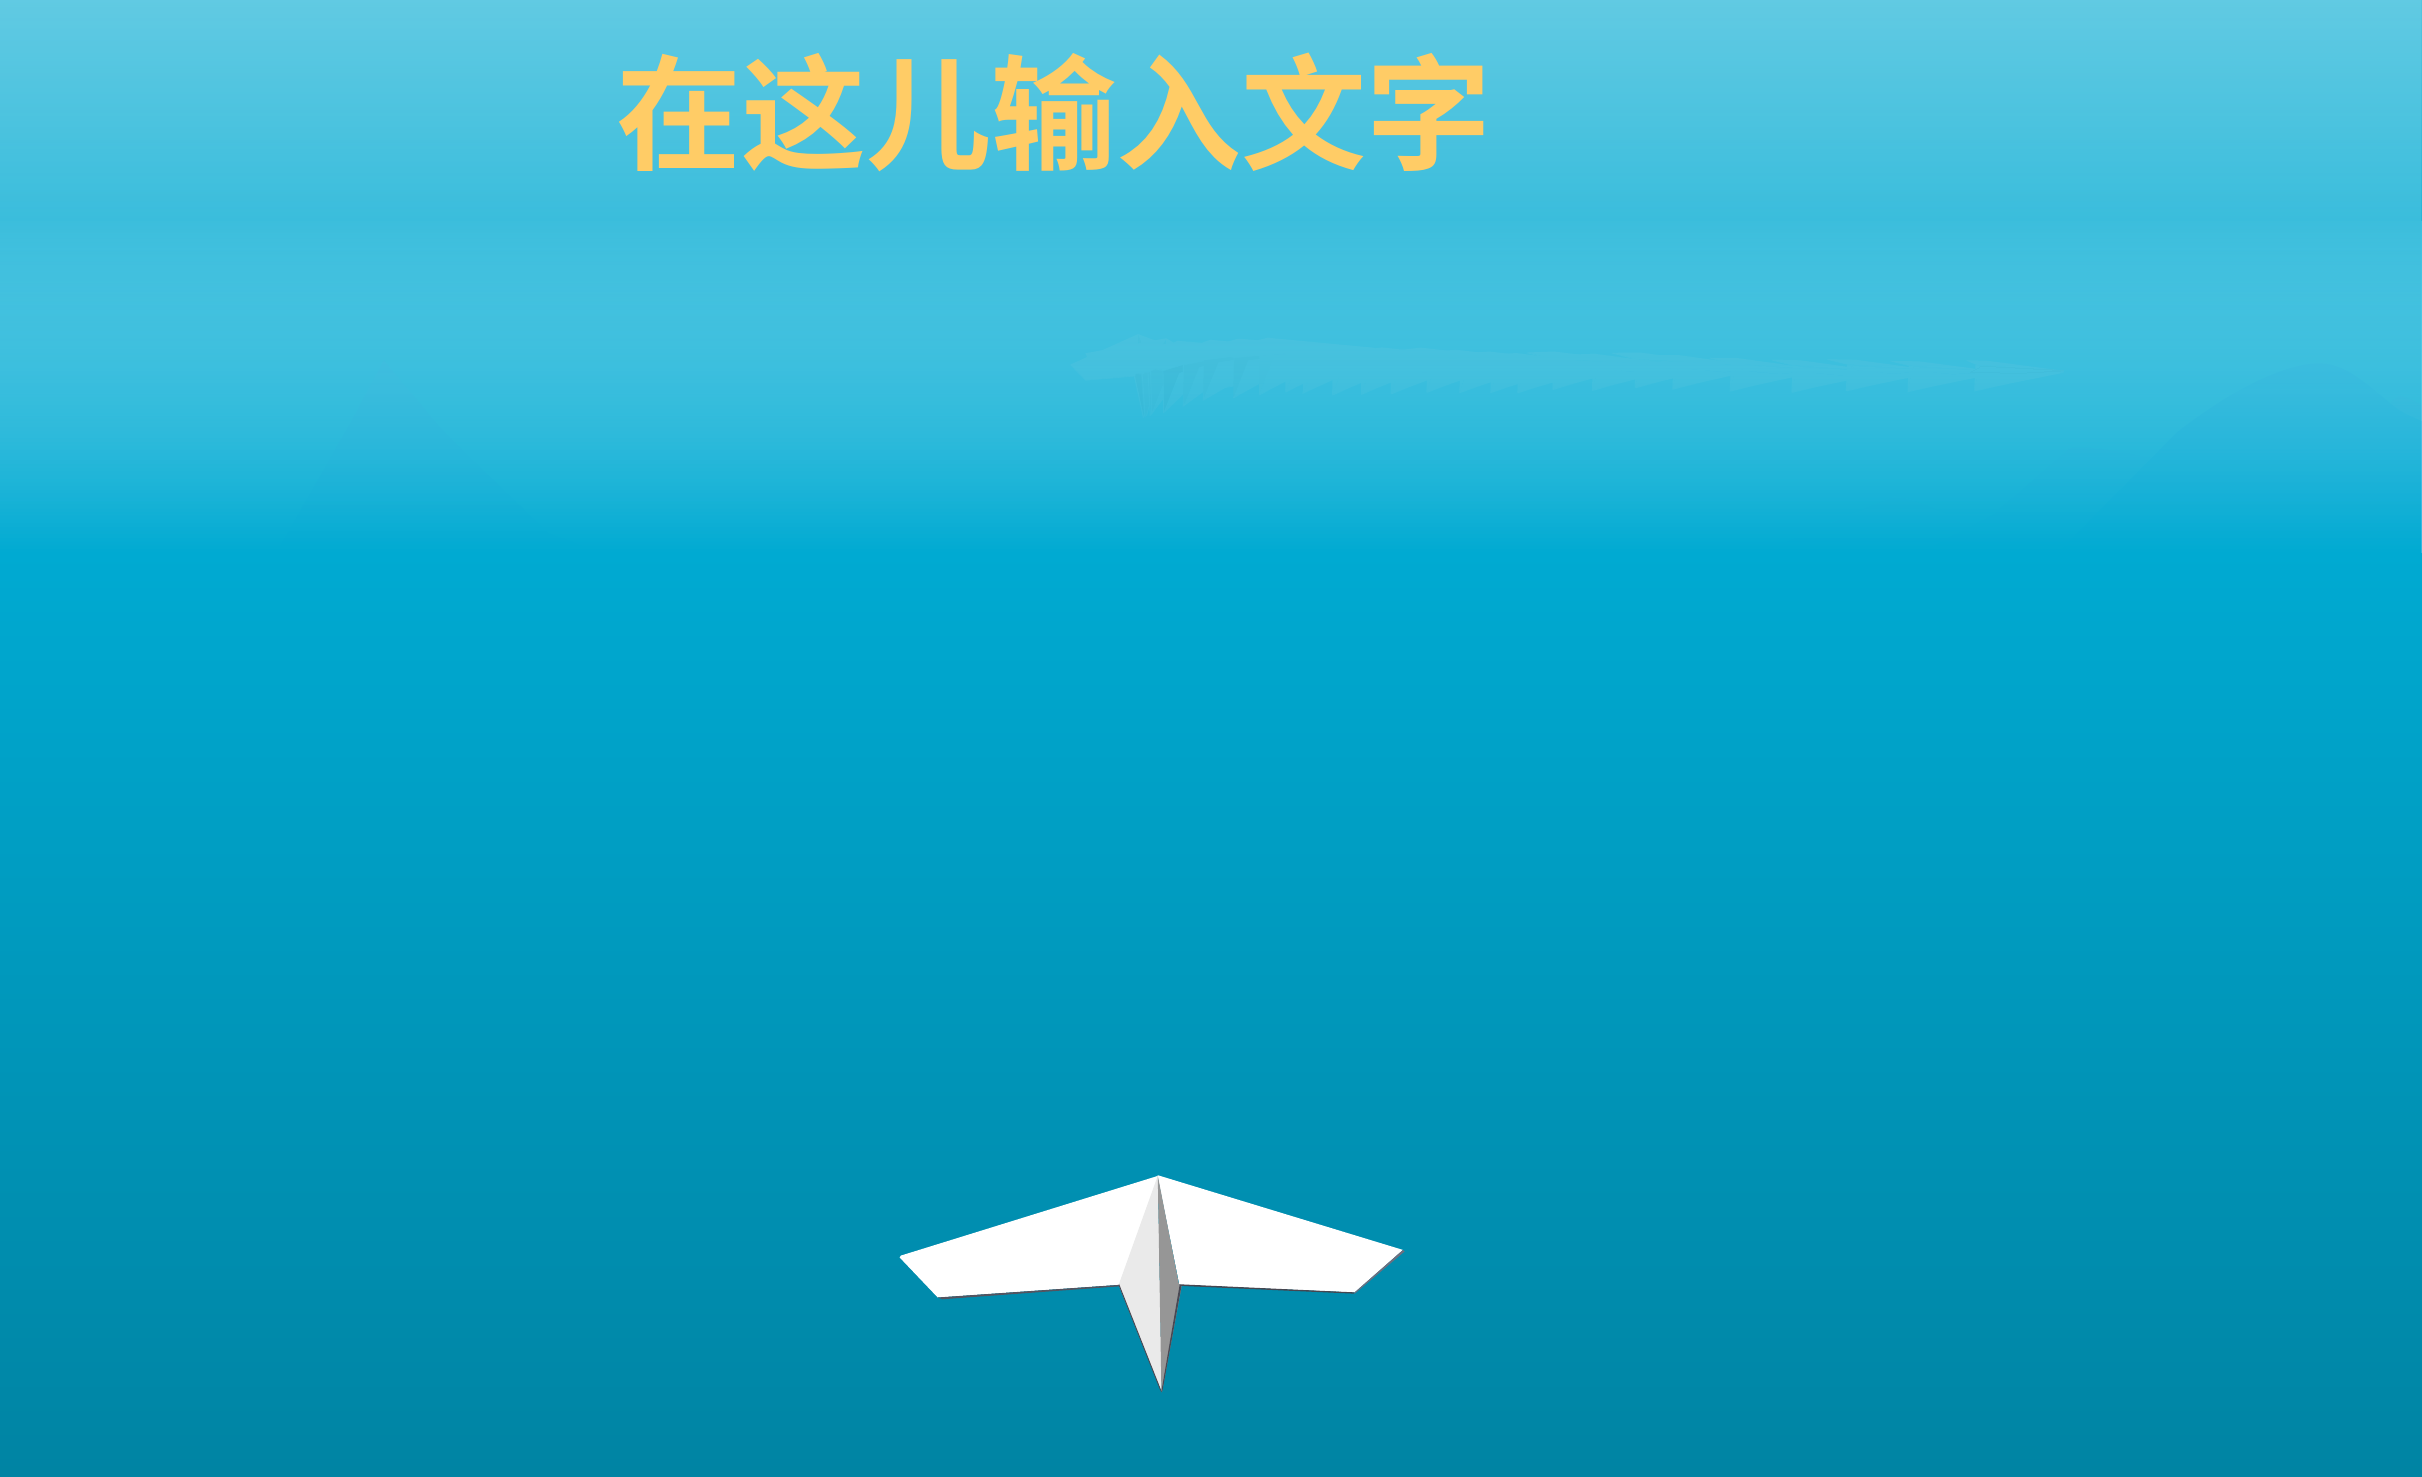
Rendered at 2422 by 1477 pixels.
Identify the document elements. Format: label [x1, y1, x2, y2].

text_box [938, 1128, 1379, 1406]
text_box [0, 0, 2422, 1477]
